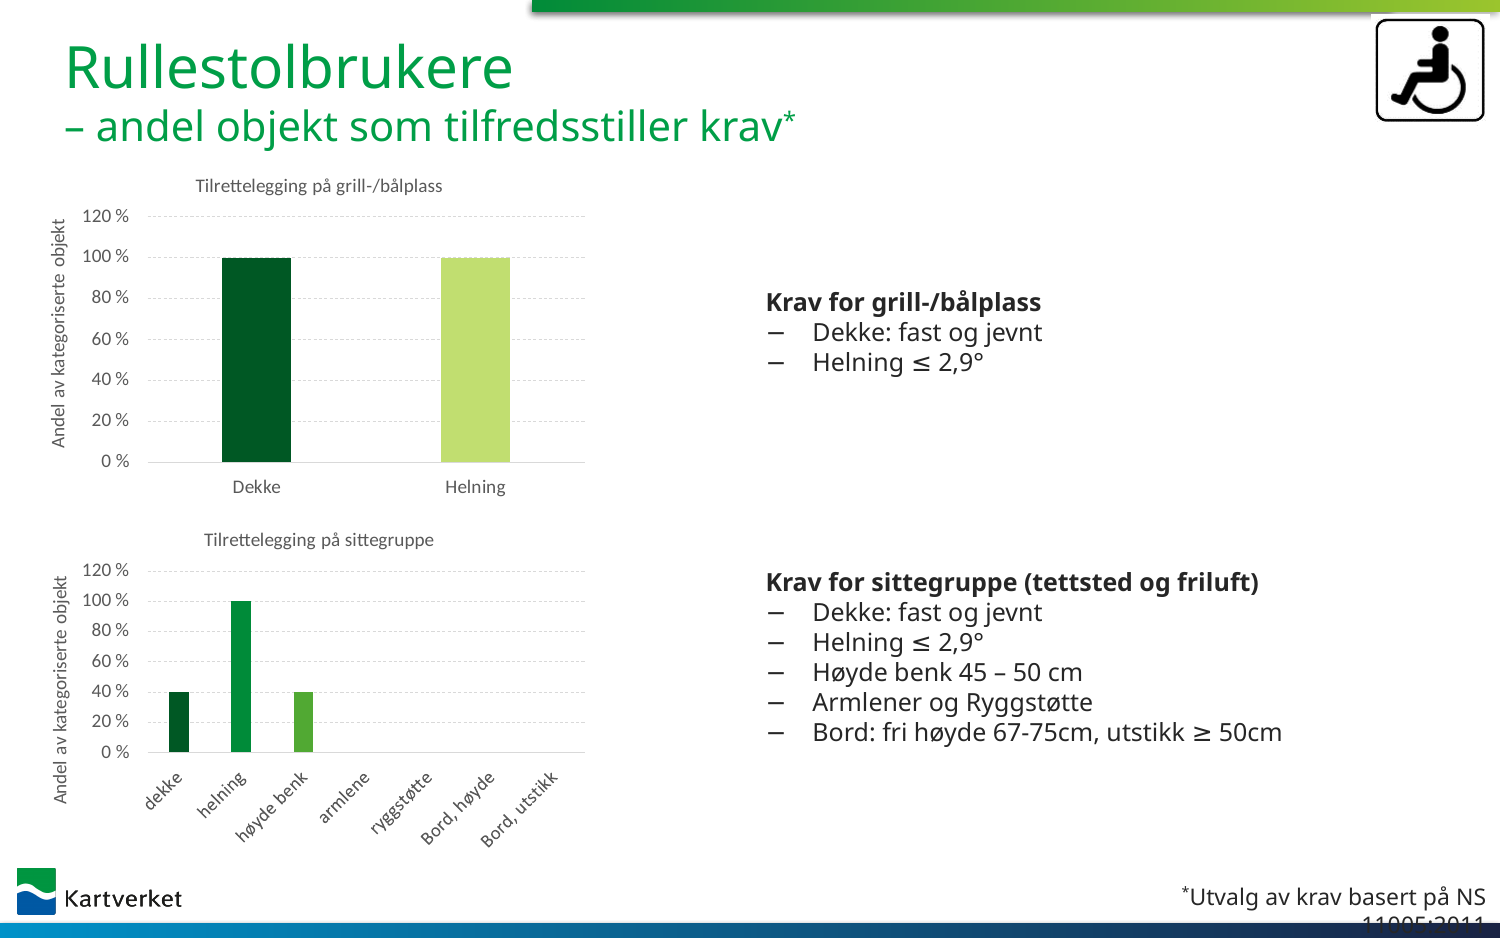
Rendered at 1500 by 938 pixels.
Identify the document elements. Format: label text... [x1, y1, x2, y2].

text_box Krav for sittegruppe (tettsted og friluft) Dekke: fast og jevnt Helning ≤ 2,9° Høyde benk 45 – 50 cm Armlener og Ryggstøtte Bord: fri høyde 67-75cm, utstikk ≥ 50cm [750, 559, 1500, 754]
picture [1371, 13, 1491, 127]
text_box Krav for grill-/bålplass Dekke: fast og jevnt Helning ≤ 2,9° [750, 279, 1452, 384]
picture [41, 520, 596, 859]
text_box *Utvalg av krav basert på NS 11005:2011 [1068, 873, 1500, 938]
text_box Rullestolbrukere – andel objekt som tilfredsstiller krav* [49, 14, 1431, 158]
picture [41, 166, 596, 505]
